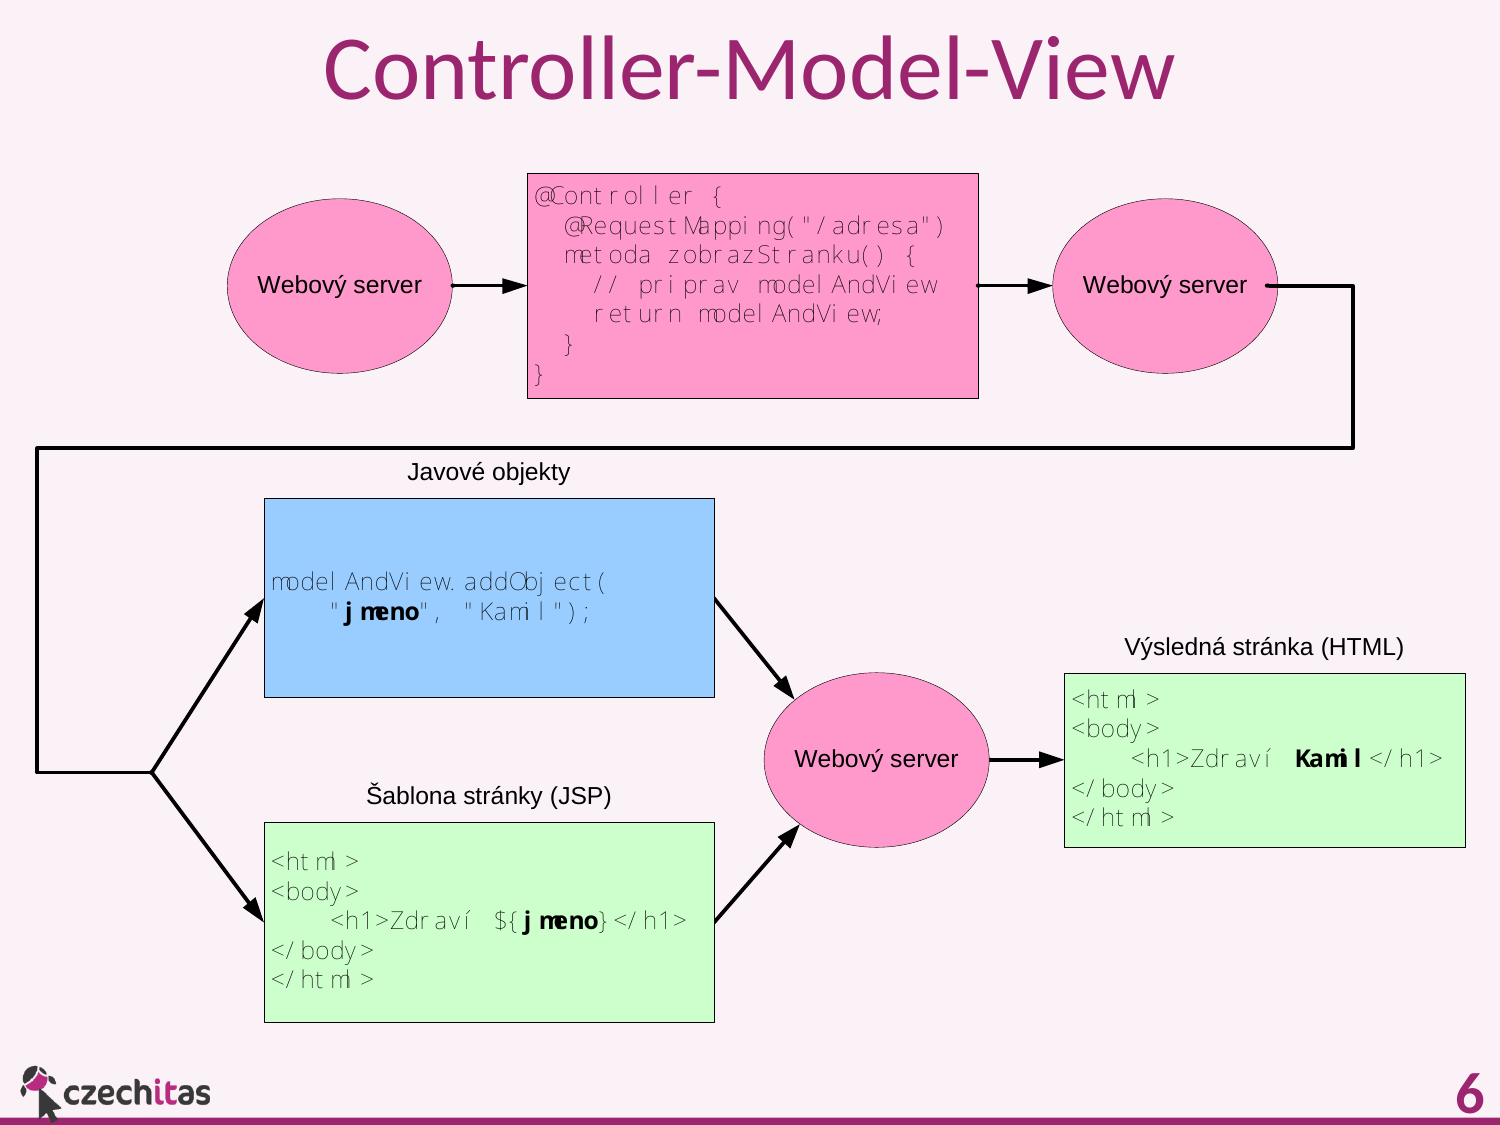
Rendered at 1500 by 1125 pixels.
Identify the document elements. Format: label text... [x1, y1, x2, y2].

slide_number 6 [1149, 1062, 1500, 1118]
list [32, 171, 1468, 1025]
title Controller-Model-View [75, 0, 1425, 126]
picture [20, 1065, 210, 1123]
